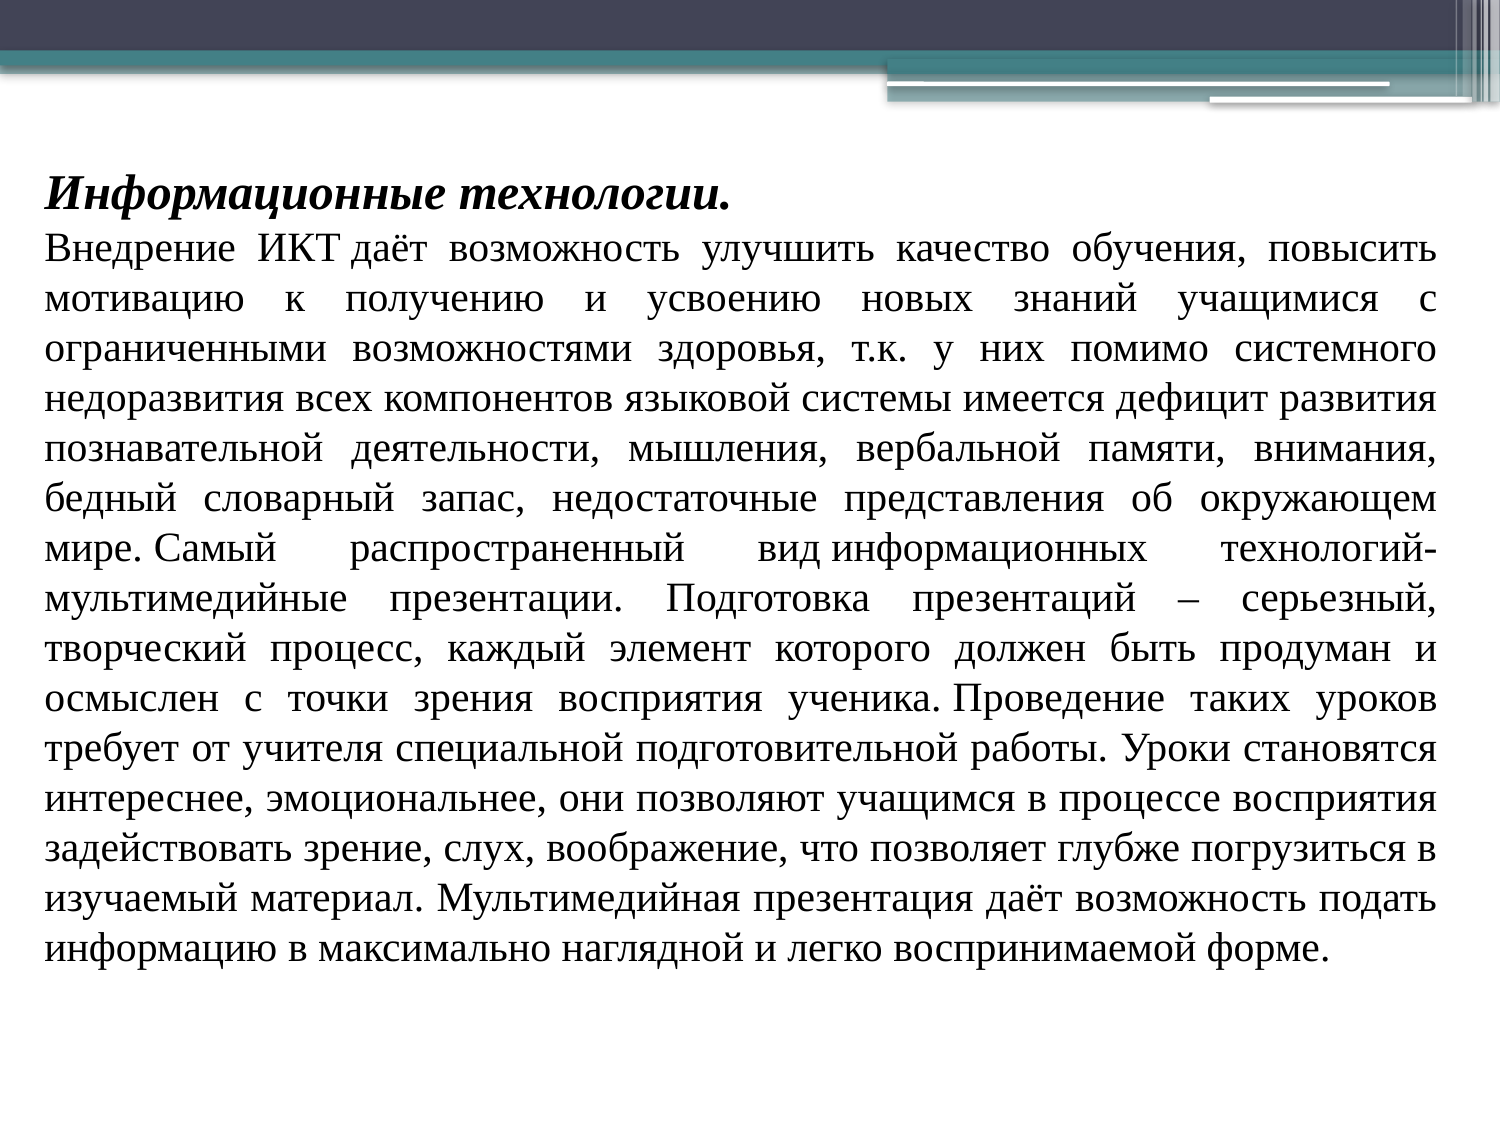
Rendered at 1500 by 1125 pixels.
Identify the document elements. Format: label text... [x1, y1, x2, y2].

text_box Информационные технологии. Внедрение ИКТ даёт возможность улучшить качество обучения, повысить мотивацию к получению и усвоению новых знаний учащимися с ограниченными возможностями здоровья, т.к. у них помимо системного недоразвития всех компонентов языковой системы имеется дефицит развития познавательной деятельности, мышления, вербальной памяти, внимания, бедный словарный запас, недостаточные представления об окружающем мире. Самый распространенный вид информационных технологий- мультимедийные презентации. Подготовка презентаций – серьезный, творческий процесс, каждый элемент которого должен быть продуман и осмыслен с точки зрения восприятия ученика. Проведение таких уроков требует от учителя специальной подготовительной работы. Уроки становятся интереснее, эмоциональнее, они позволяют учащимся в процессе восприятия задействовать зрение, слух, воображение, что позволяет глубже погрузиться в изучаемый материал. Мультимедийная презентация даёт возможность подать информацию в максимально наглядной и легко воспринимаемой форме. [29, 92, 1453, 978]
